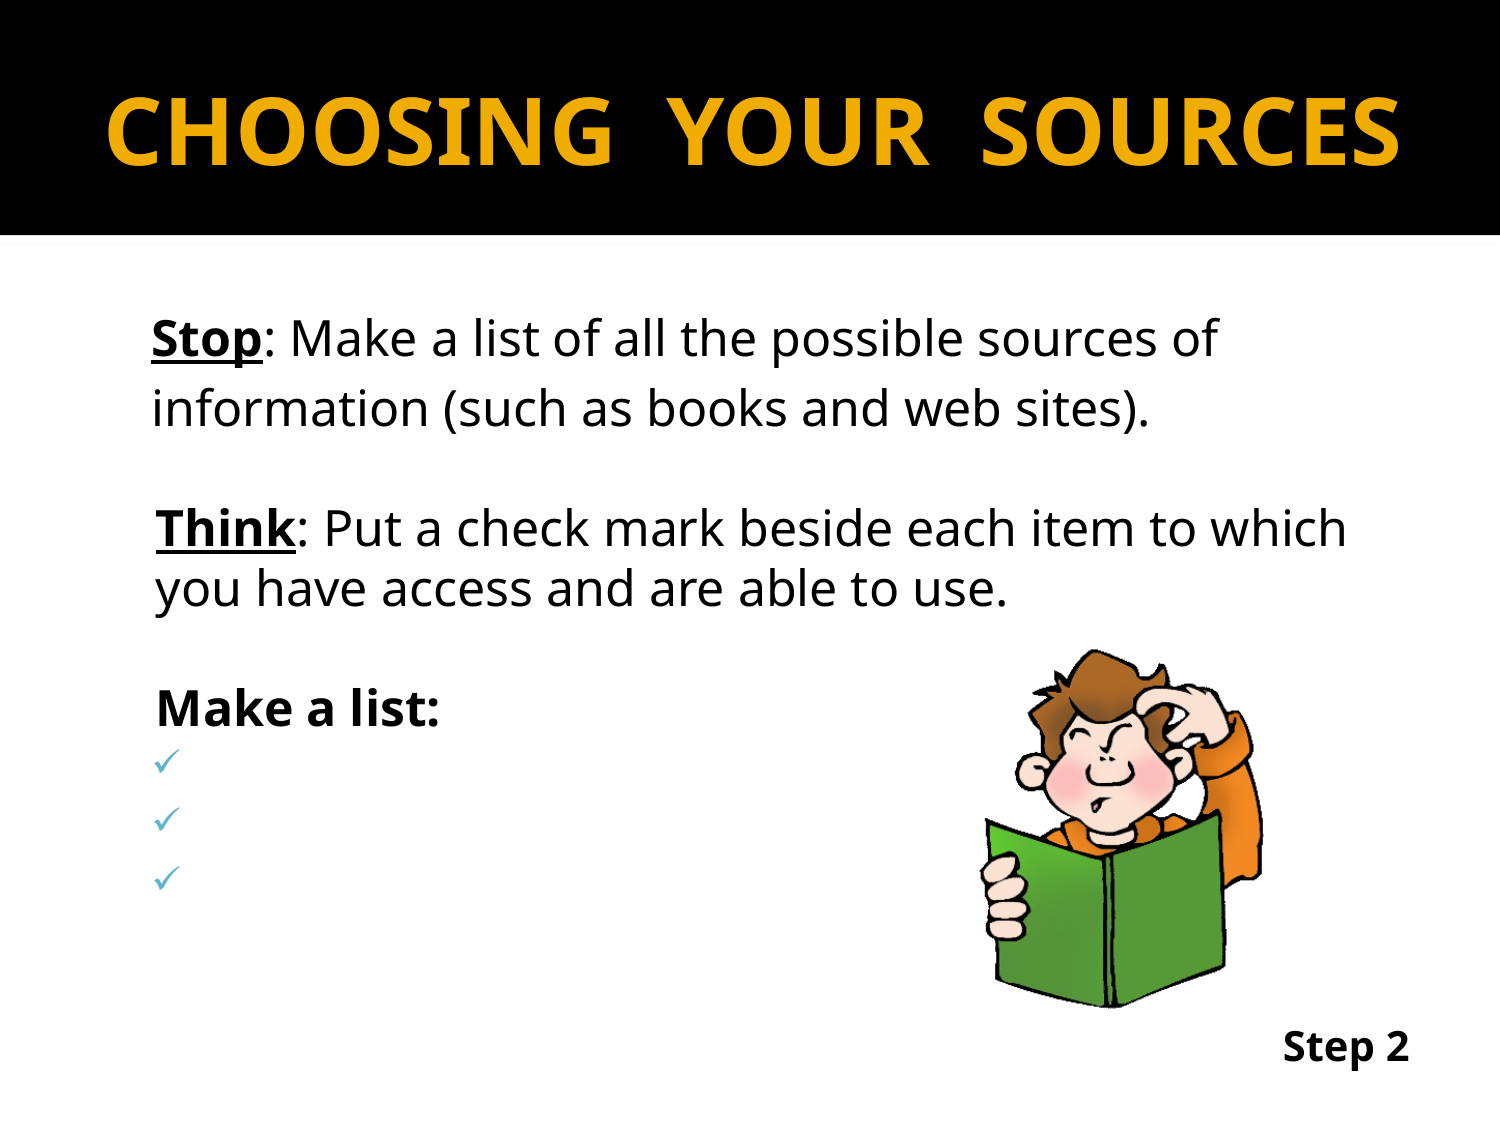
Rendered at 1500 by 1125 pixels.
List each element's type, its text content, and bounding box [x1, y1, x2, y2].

title CHOOSING YOUR SOURCES [75, 25, 1425, 231]
picture [962, 637, 1267, 1016]
list Stop: Make a list of all the possible sources of information (such as books and web sites). Think: Put a check mark beside each item to which you have access and are able to use. Make a list: Step 2 [74, 290, 1426, 1088]
